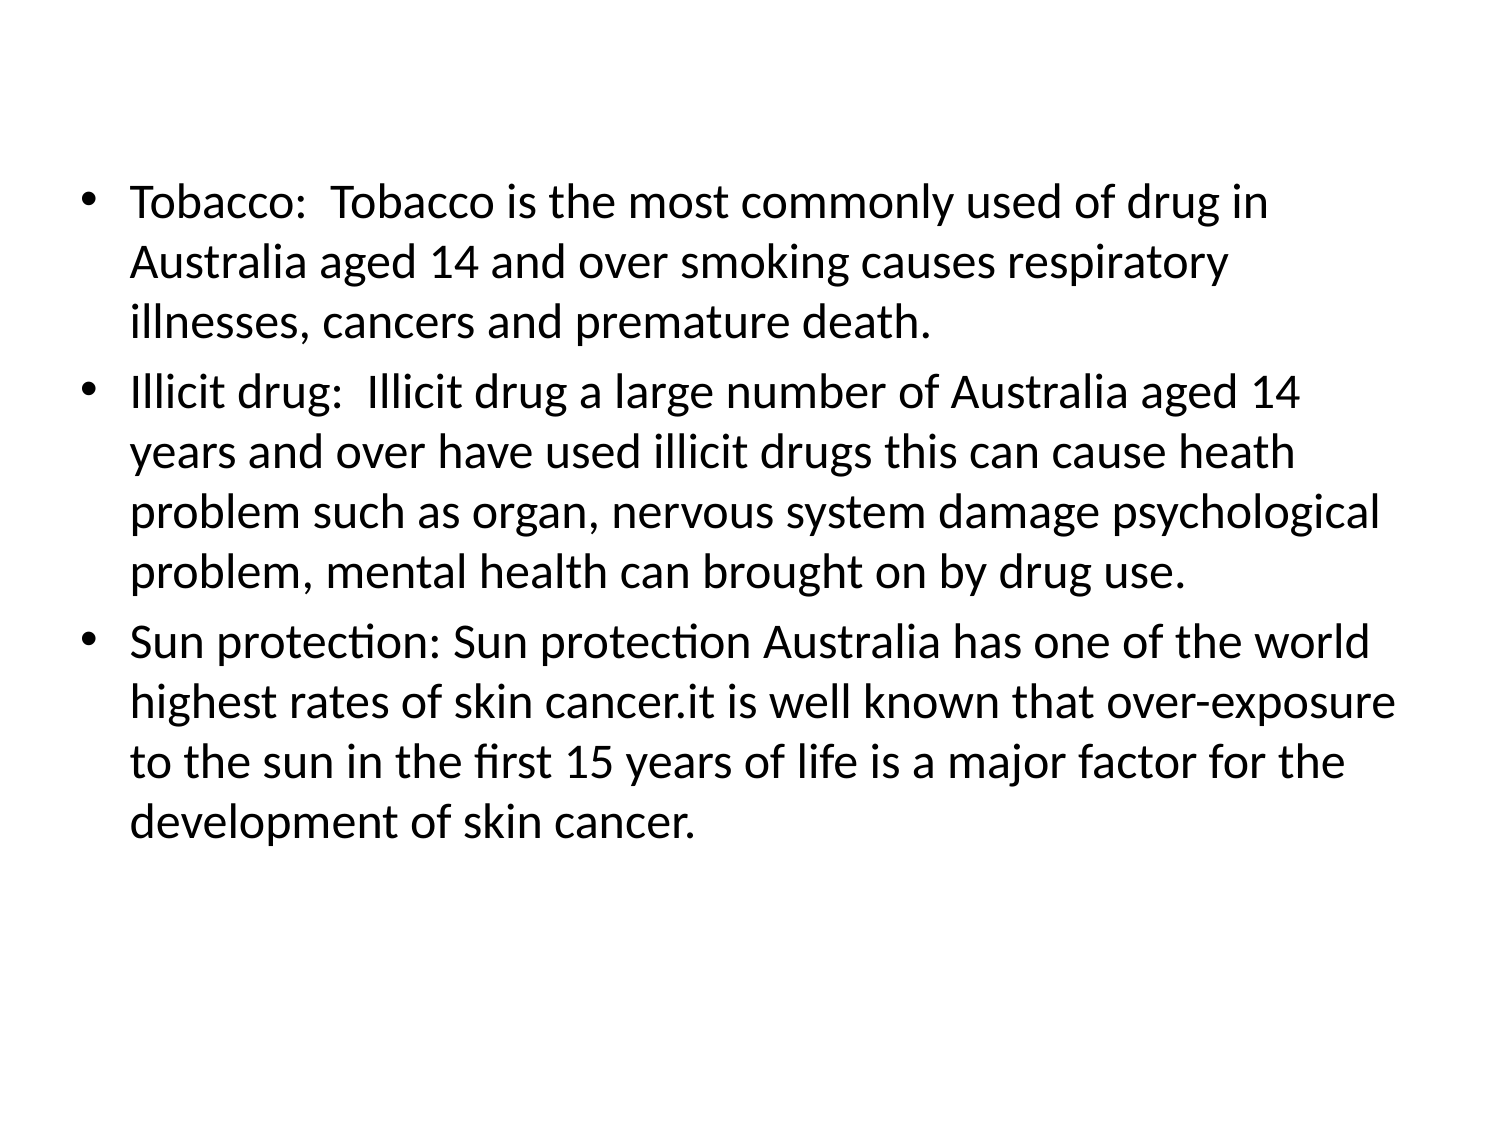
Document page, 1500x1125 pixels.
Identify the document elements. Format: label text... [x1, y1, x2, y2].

list Tobacco: Tobacco is the most commonly used of drug in Australia aged 14 and over smoking causes respiratory illnesses, cancers and premature death. Illicit drug: Illicit drug a large number of Australia aged 14 years and over have used illicit drugs this can cause heath problem such as organ, nervous system damage psychological problem, mental health can brought on by drug use. Sun protection: Sun protection Australia has one of the world highest rates of skin cancer.it is well known that over-exposure to the sun in the first 15 years of life is a major factor for the development of skin cancer. [64, 160, 1415, 904]
